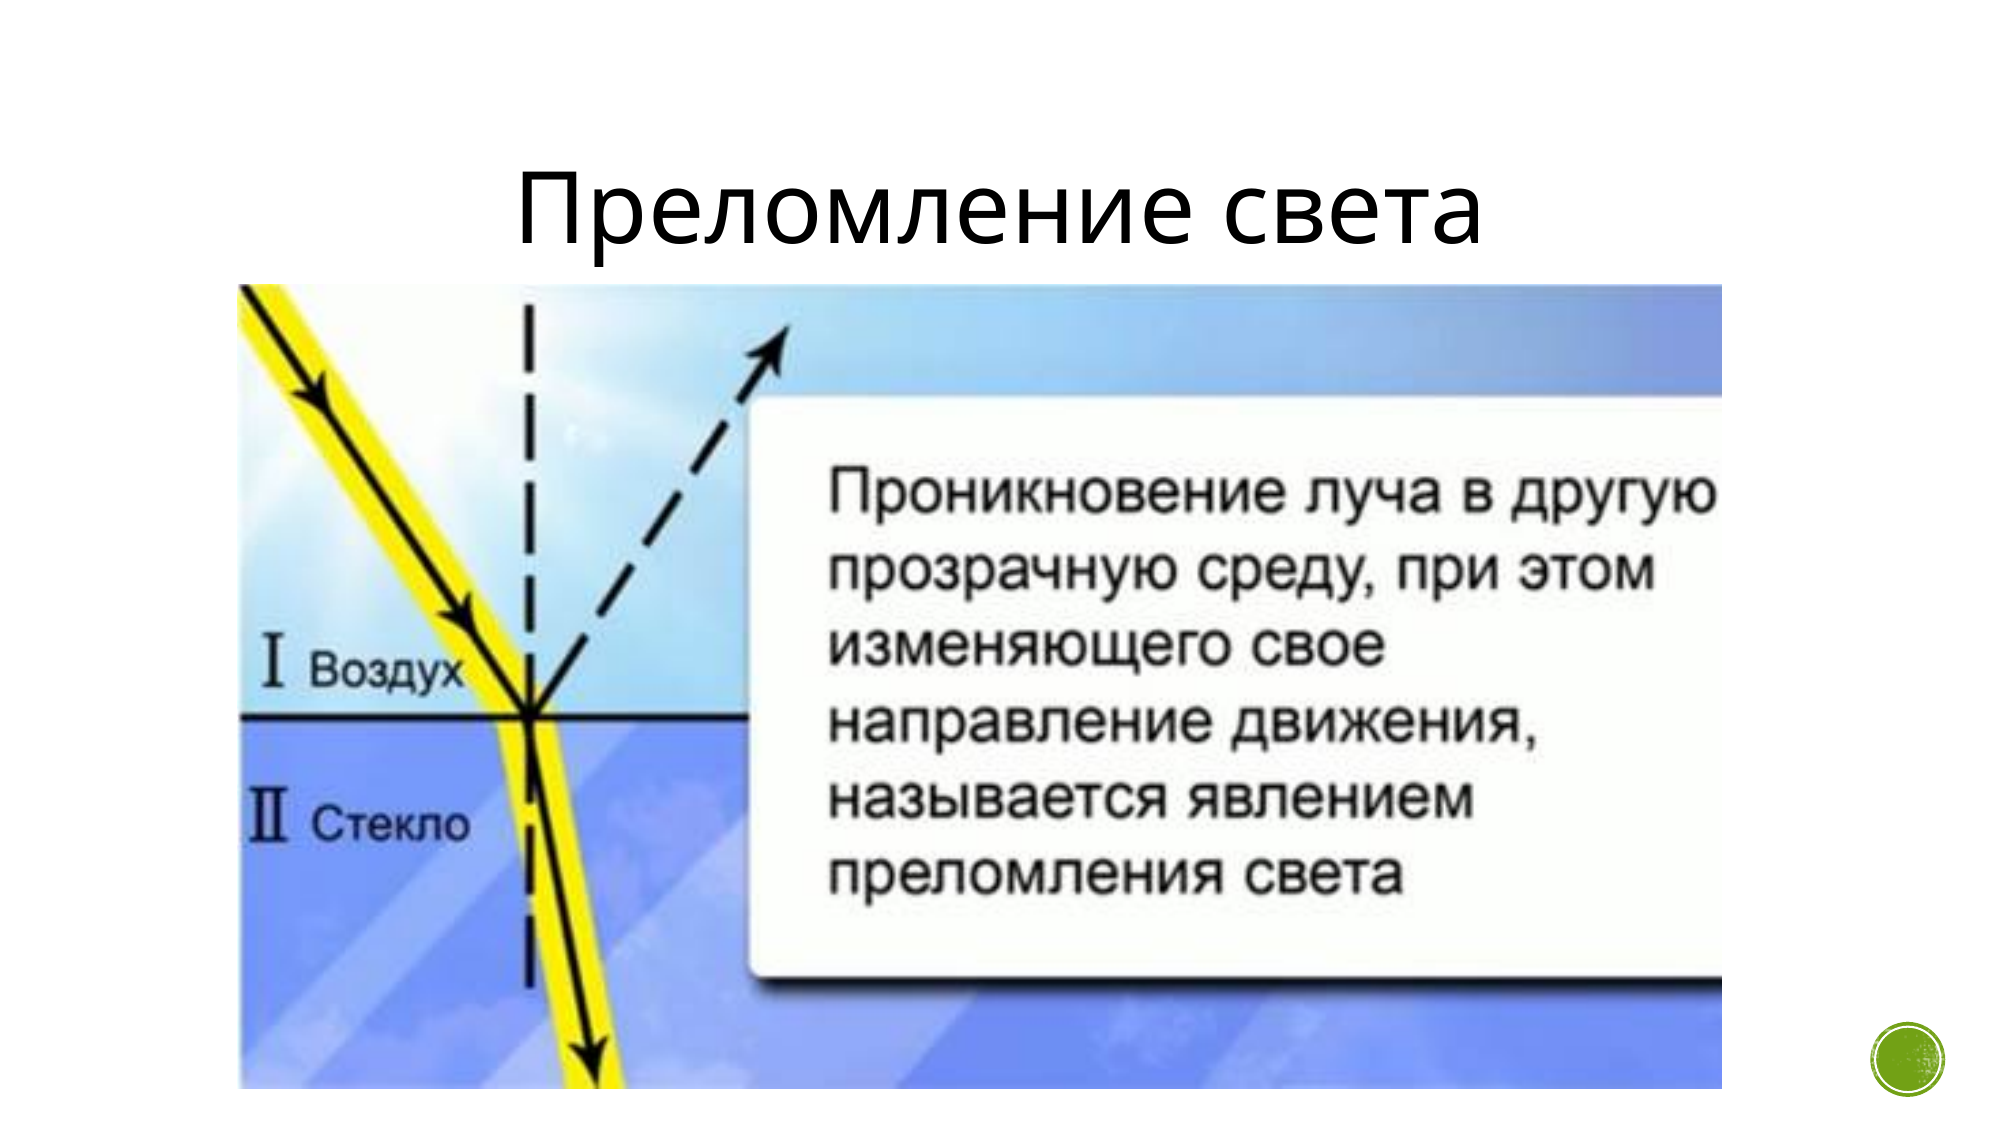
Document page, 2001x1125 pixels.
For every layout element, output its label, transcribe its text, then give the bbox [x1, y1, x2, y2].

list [242, 289, 1719, 1085]
title Преломление света [175, 79, 1826, 344]
